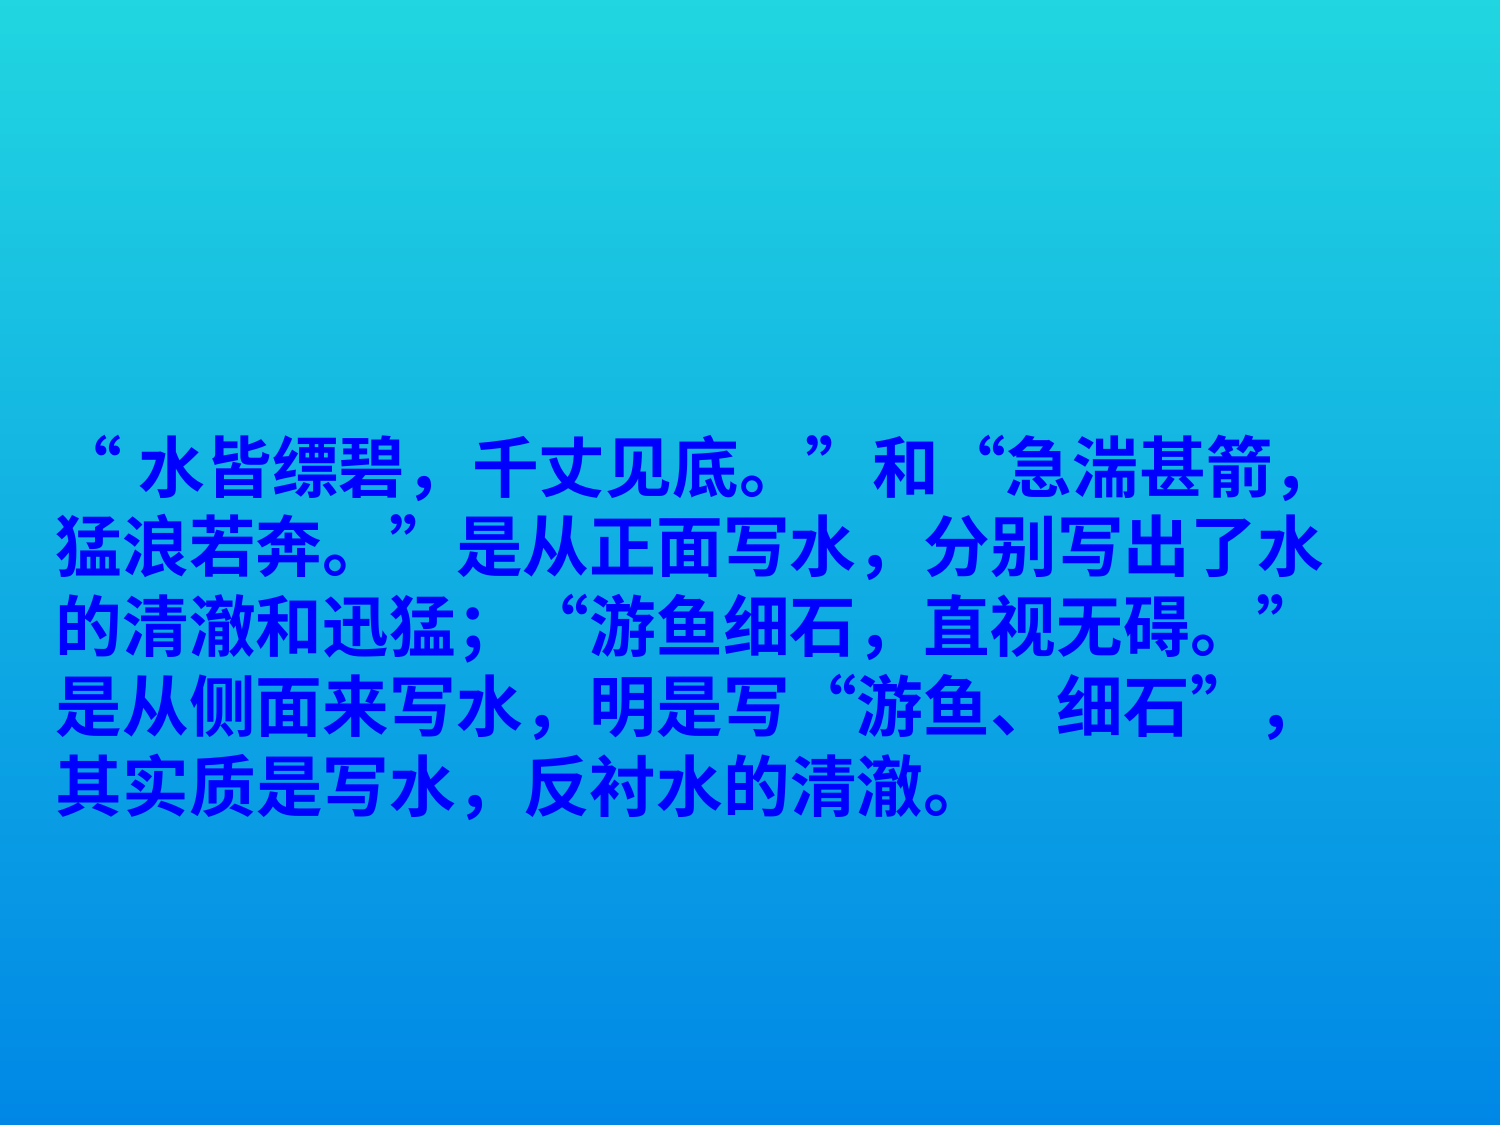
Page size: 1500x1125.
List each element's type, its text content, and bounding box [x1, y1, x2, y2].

text_box “水皆缥碧，千丈见底。”和“急湍甚箭，猛浪若奔。”是从正面写水，分别写出了水的清澈和迅猛；“游鱼细石，直视无碍。”是从侧面来写水，明是写“游鱼、细石”，其实质是写水，反衬水的清澈。 [41, 337, 1400, 833]
